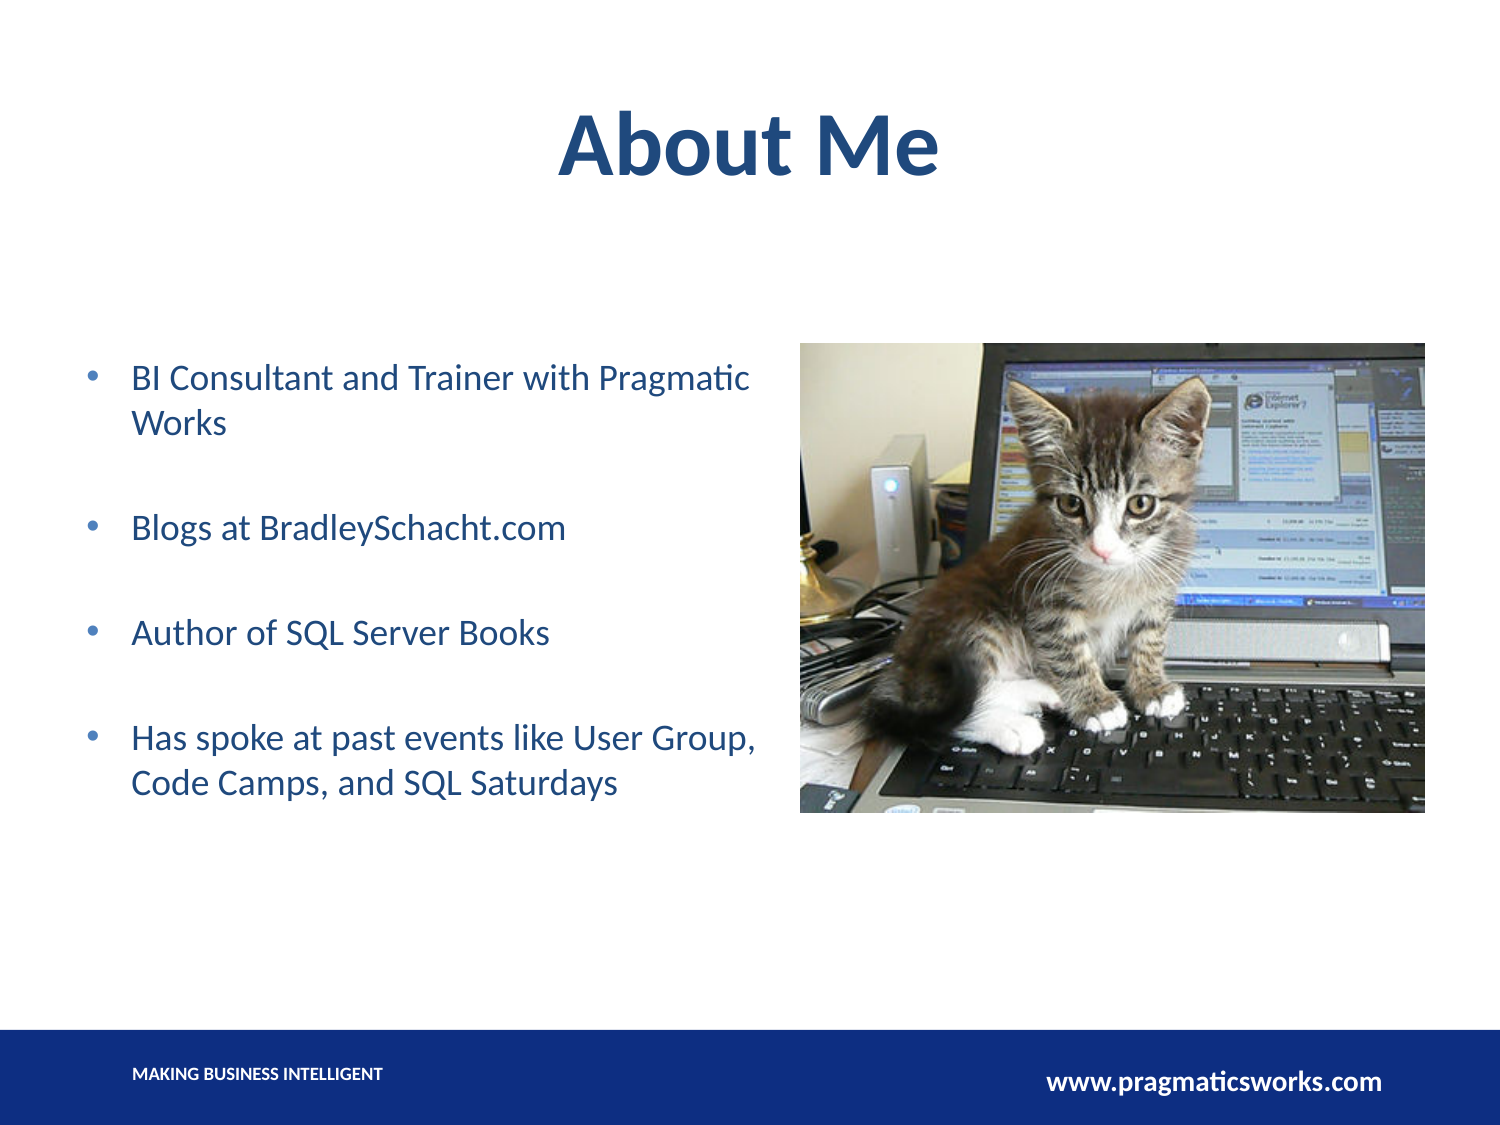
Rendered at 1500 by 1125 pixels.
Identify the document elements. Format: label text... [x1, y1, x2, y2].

text_box BI Consultant and Trainer with Pragmatic Works Blogs at BradleySchacht.com Author of SQL Server Books Has spoke at past events like User Group, Code Camps, and SQL Saturdays [75, 306, 800, 850]
picture [799, 343, 1426, 813]
title About Me [75, 45, 1425, 233]
